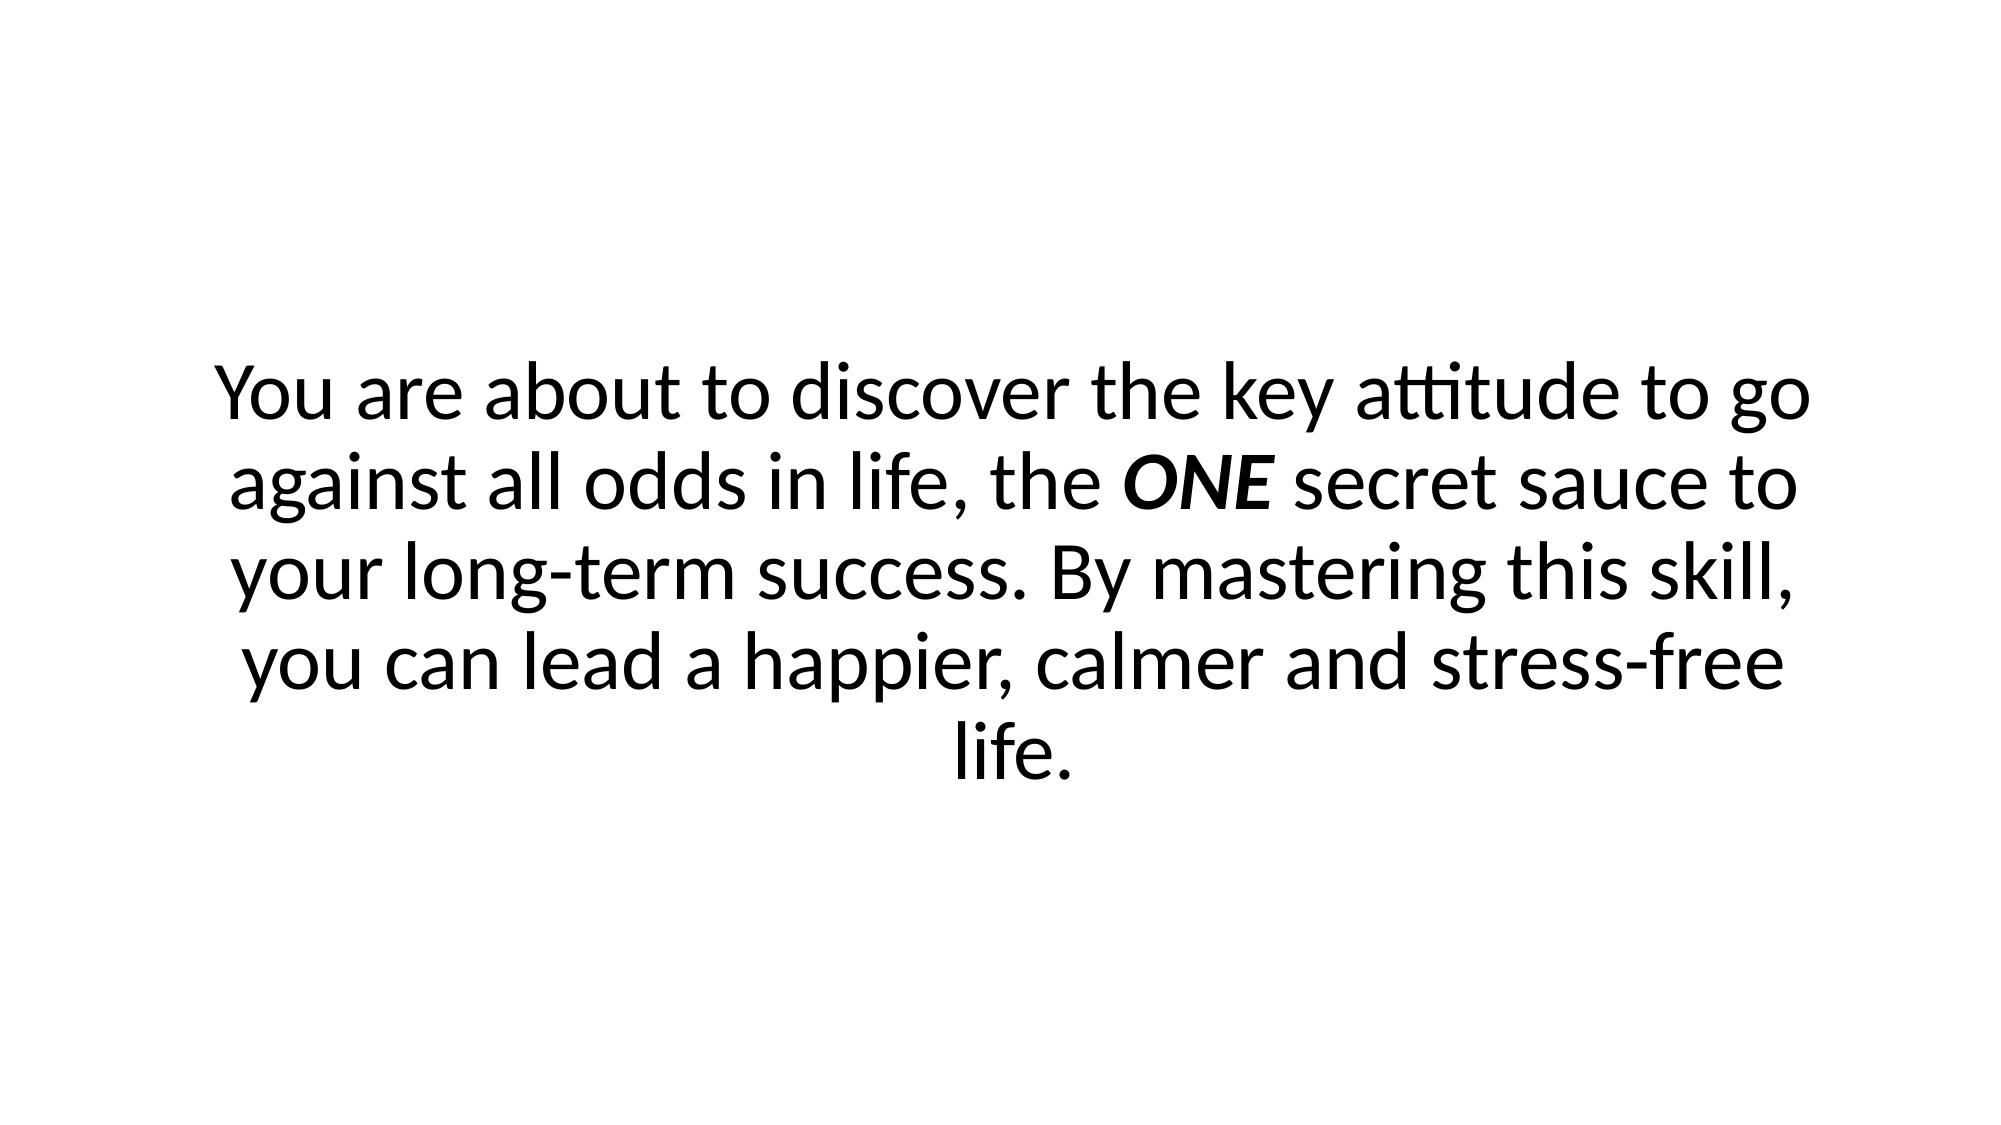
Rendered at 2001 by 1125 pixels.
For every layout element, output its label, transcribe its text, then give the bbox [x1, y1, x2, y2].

list You are about to discover the key attitude to go against all odds in life, the ONE secret sauce to your long-term success. By mastering this skill, you can lead a happier, calmer and stress-free life. [156, 340, 1873, 889]
